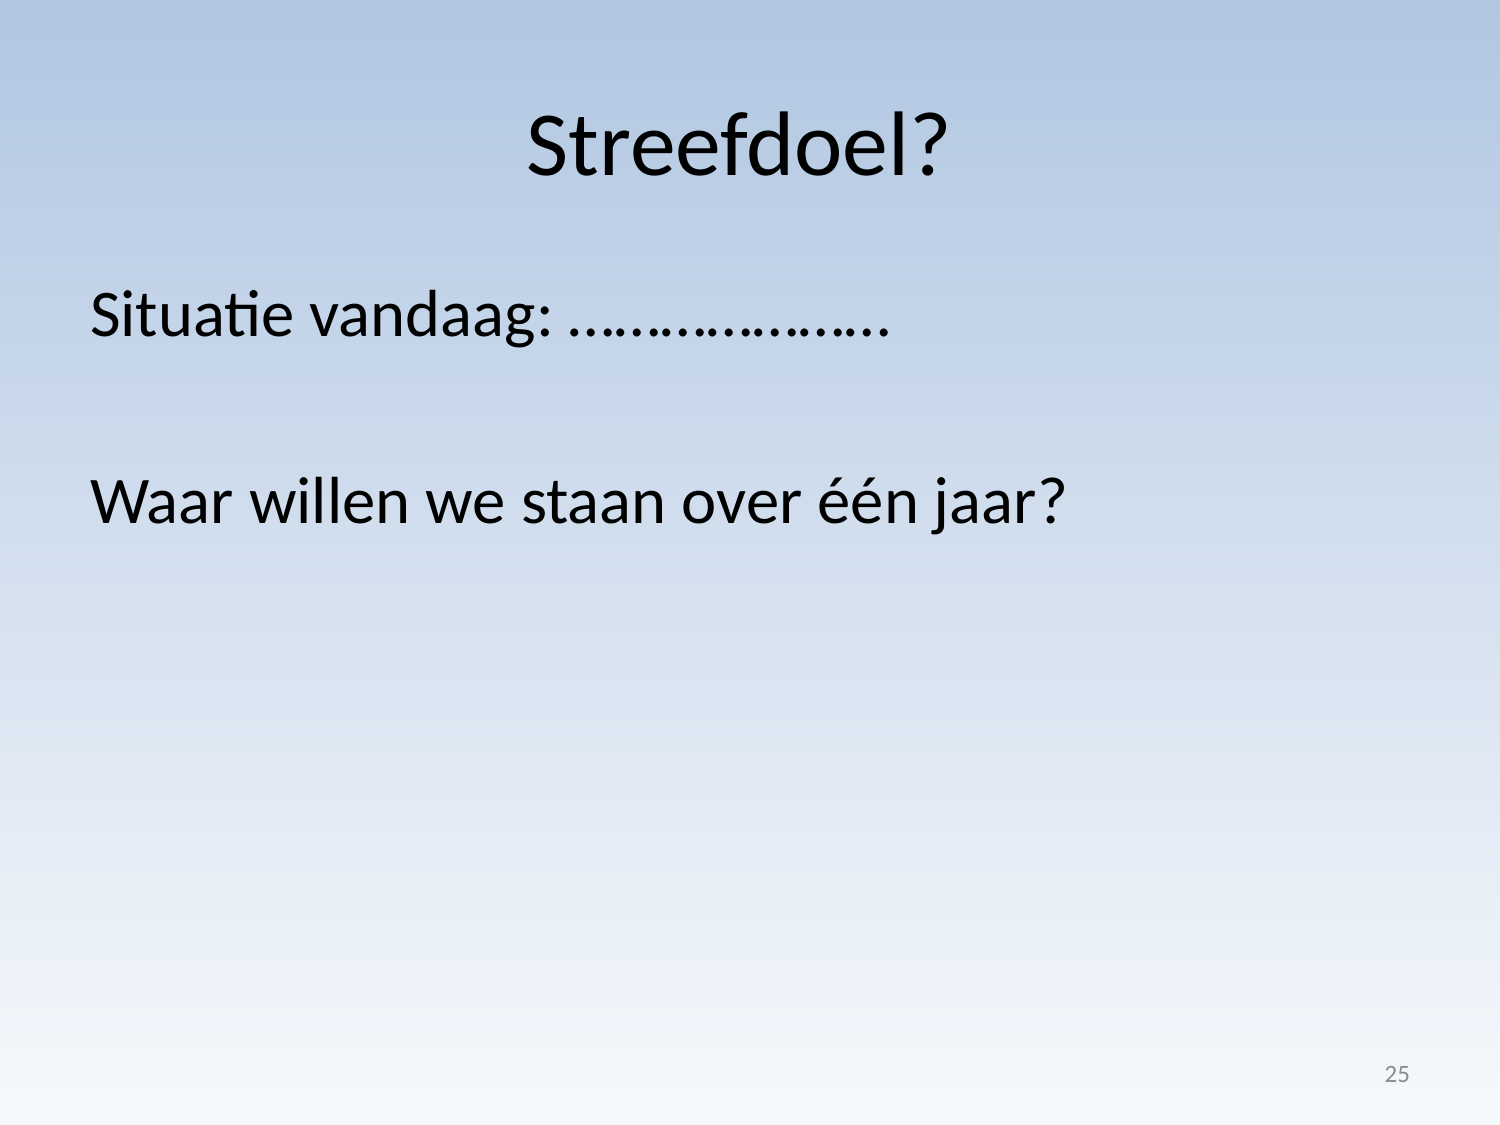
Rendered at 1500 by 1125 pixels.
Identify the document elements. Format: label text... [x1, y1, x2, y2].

list Situatie vandaag: ………………… Waar willen we staan over één jaar? [75, 262, 1425, 1005]
slide_number 25 [1074, 1042, 1425, 1103]
title Streefdoel? [75, 45, 1425, 233]
